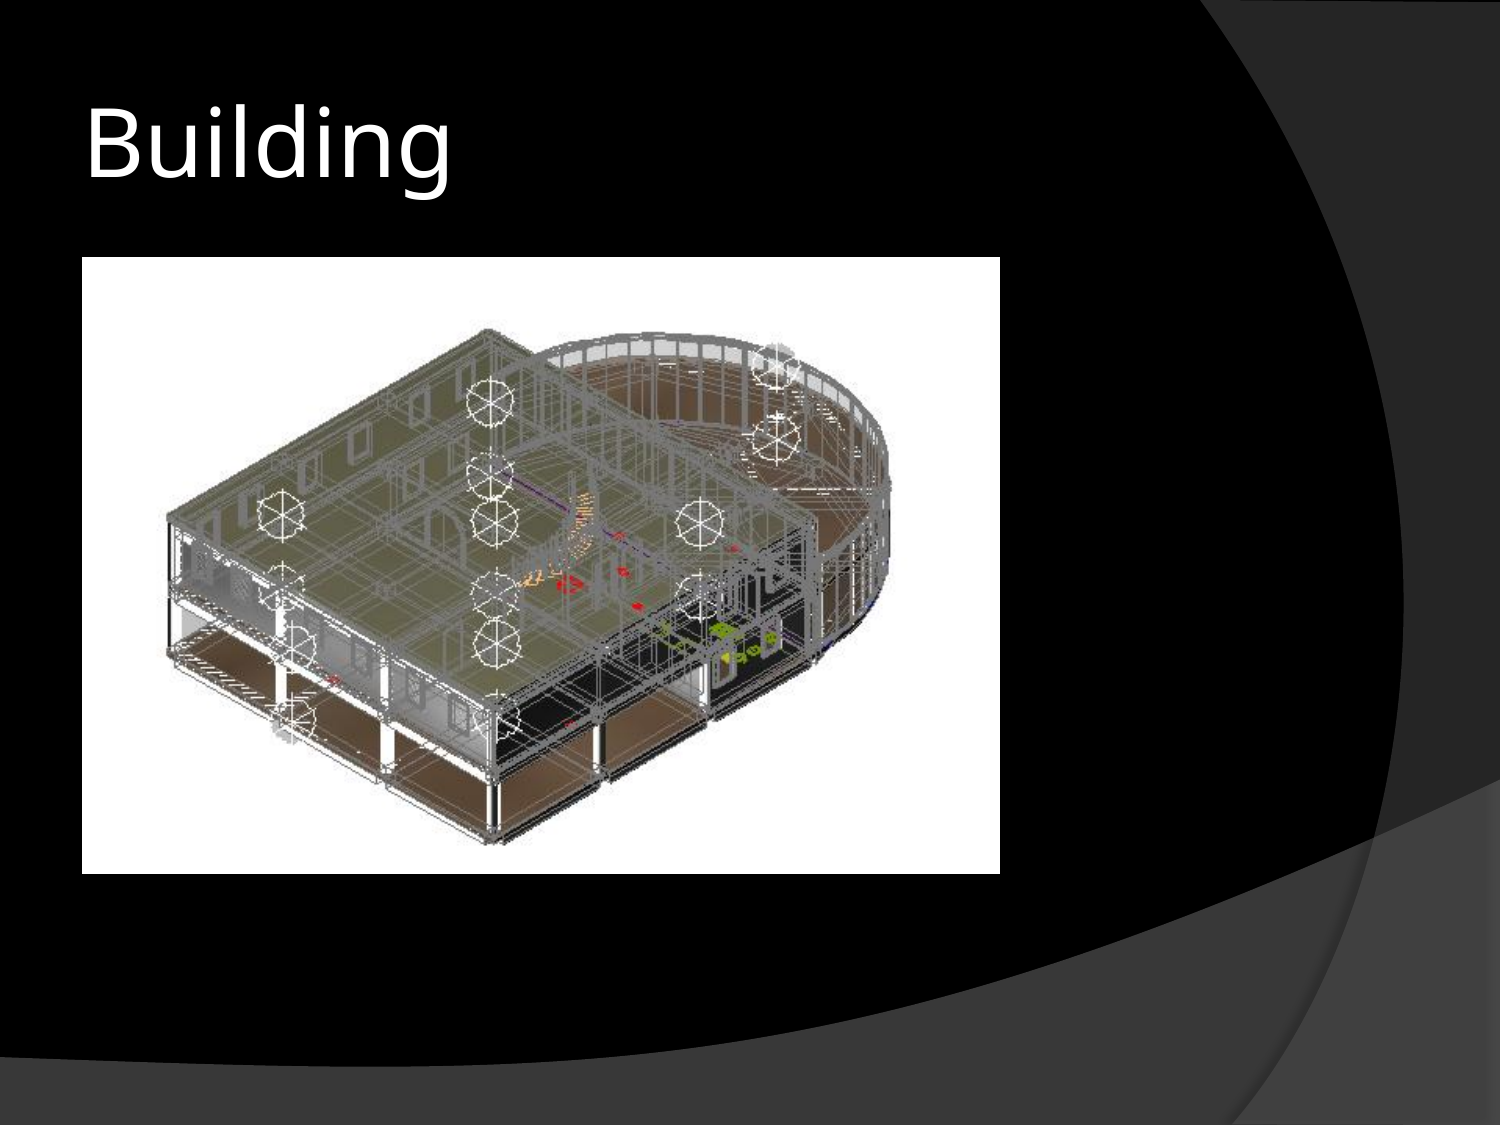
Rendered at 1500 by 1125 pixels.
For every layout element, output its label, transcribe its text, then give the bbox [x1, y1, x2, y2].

picture [81, 257, 1000, 874]
title Building [75, 45, 1300, 233]
